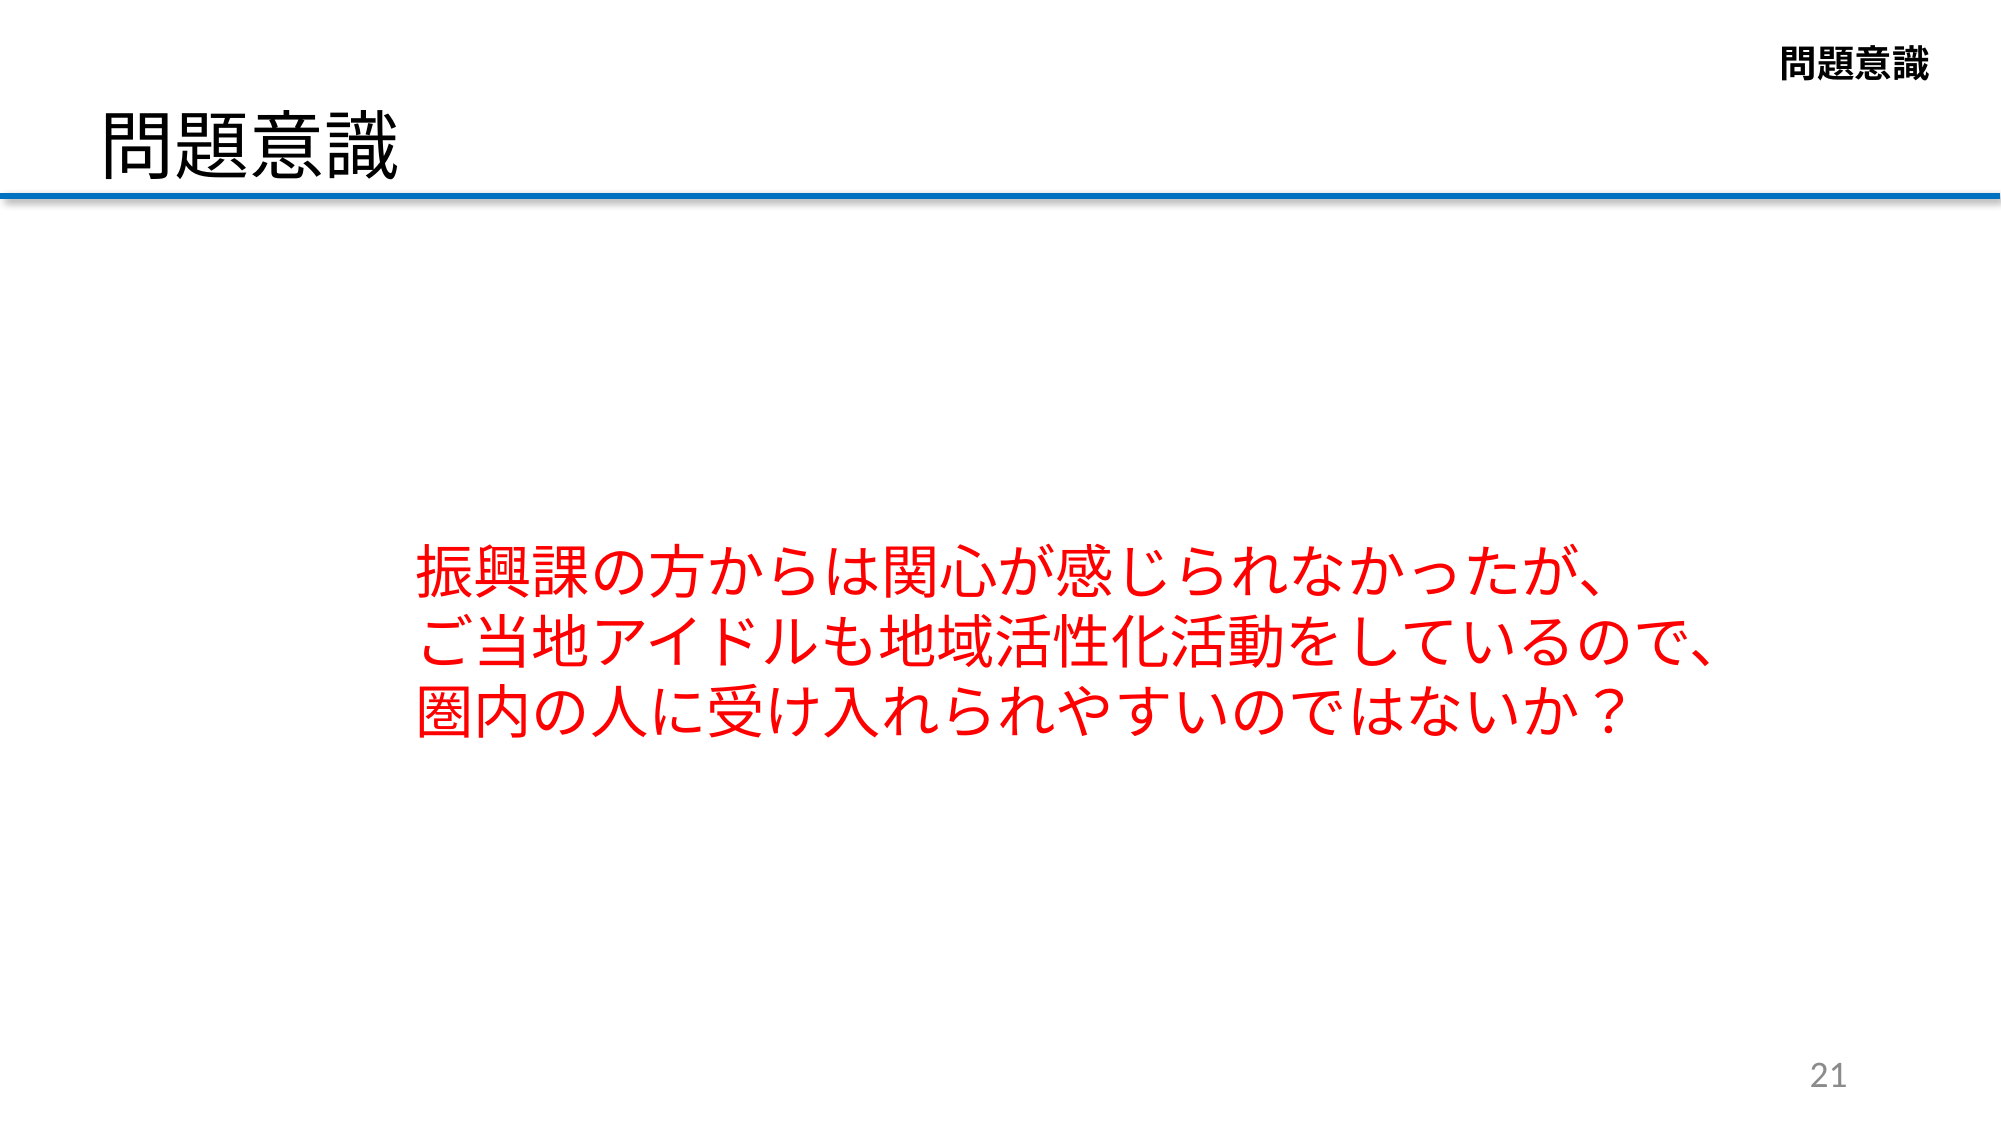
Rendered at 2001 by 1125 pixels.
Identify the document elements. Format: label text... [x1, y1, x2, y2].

slide_number 21 [1412, 1042, 1863, 1103]
text_box 振興課の方からは関心が感じられなかったが、 ご当地アイドルも地域活性化活動をしているので、 圏内の人に受け入れられやすいのではないか？ [400, 527, 1788, 753]
text_box 問題意識 [1764, 33, 1945, 93]
text_box 問題意識 [84, 91, 415, 197]
